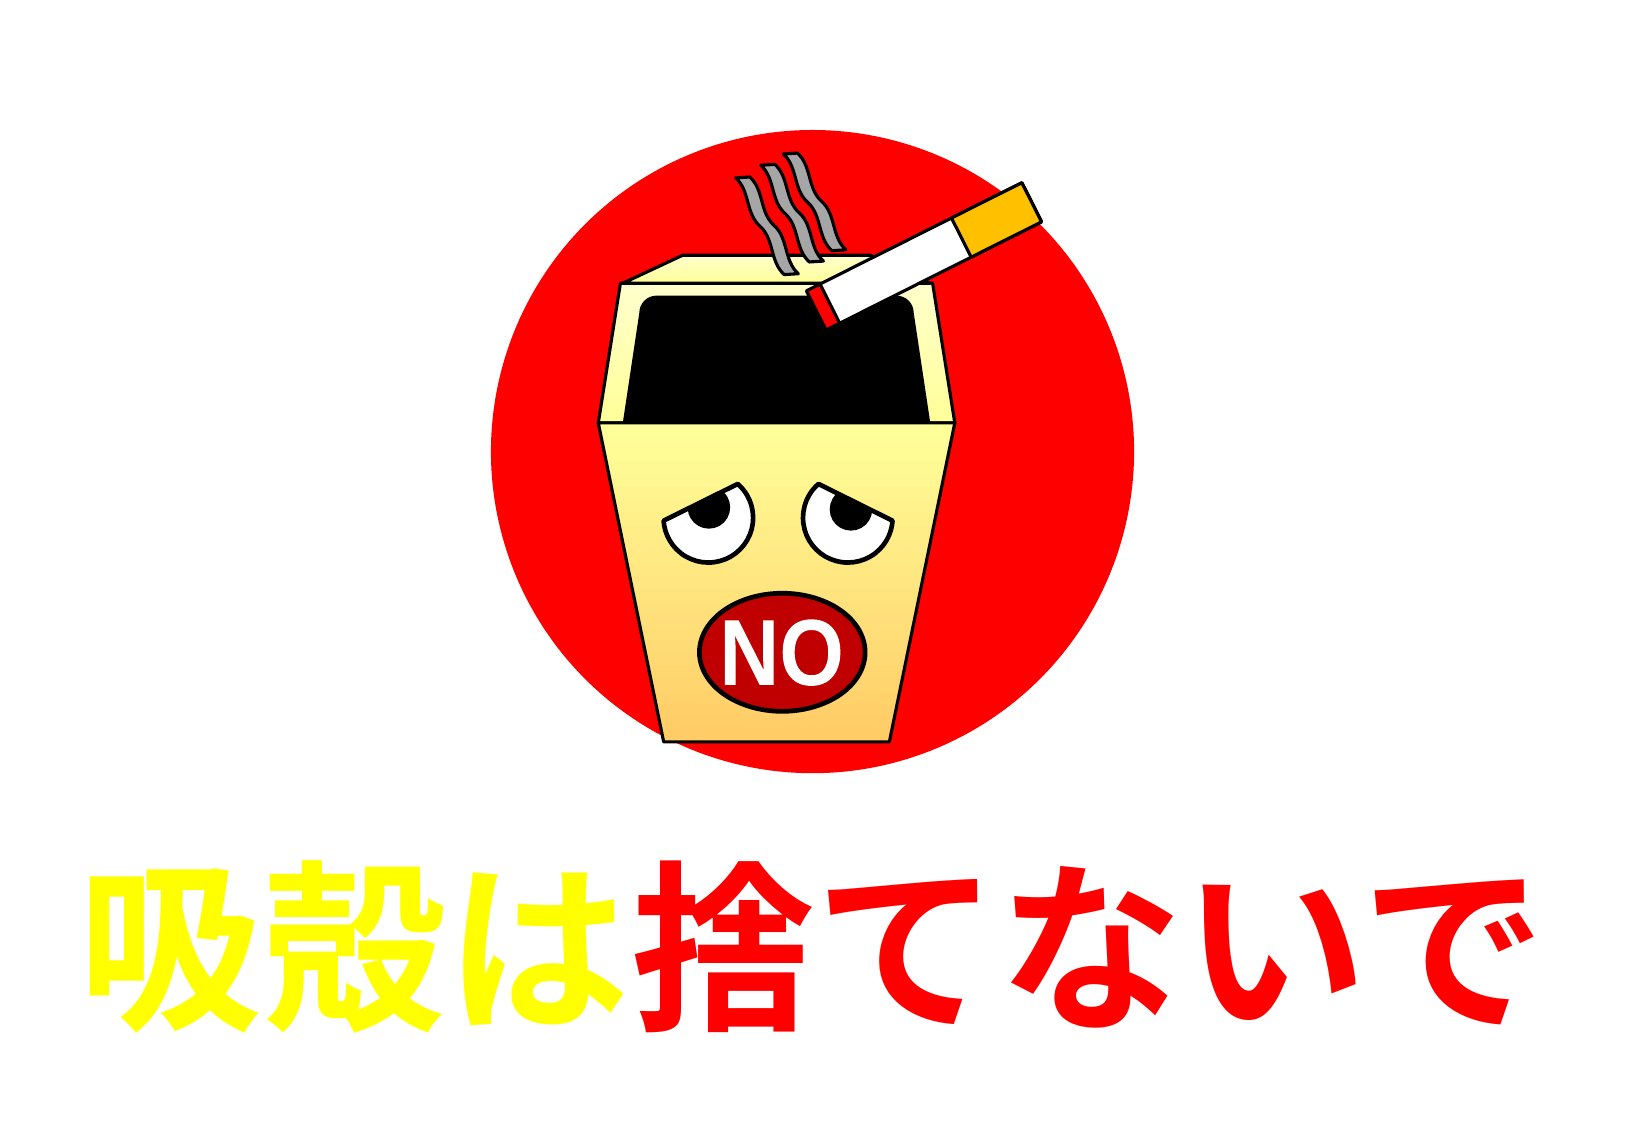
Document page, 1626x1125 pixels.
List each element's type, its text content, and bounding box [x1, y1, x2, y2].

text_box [490, 111, 1135, 774]
text_box 吸殻は捨てないで [0, 825, 1625, 1061]
